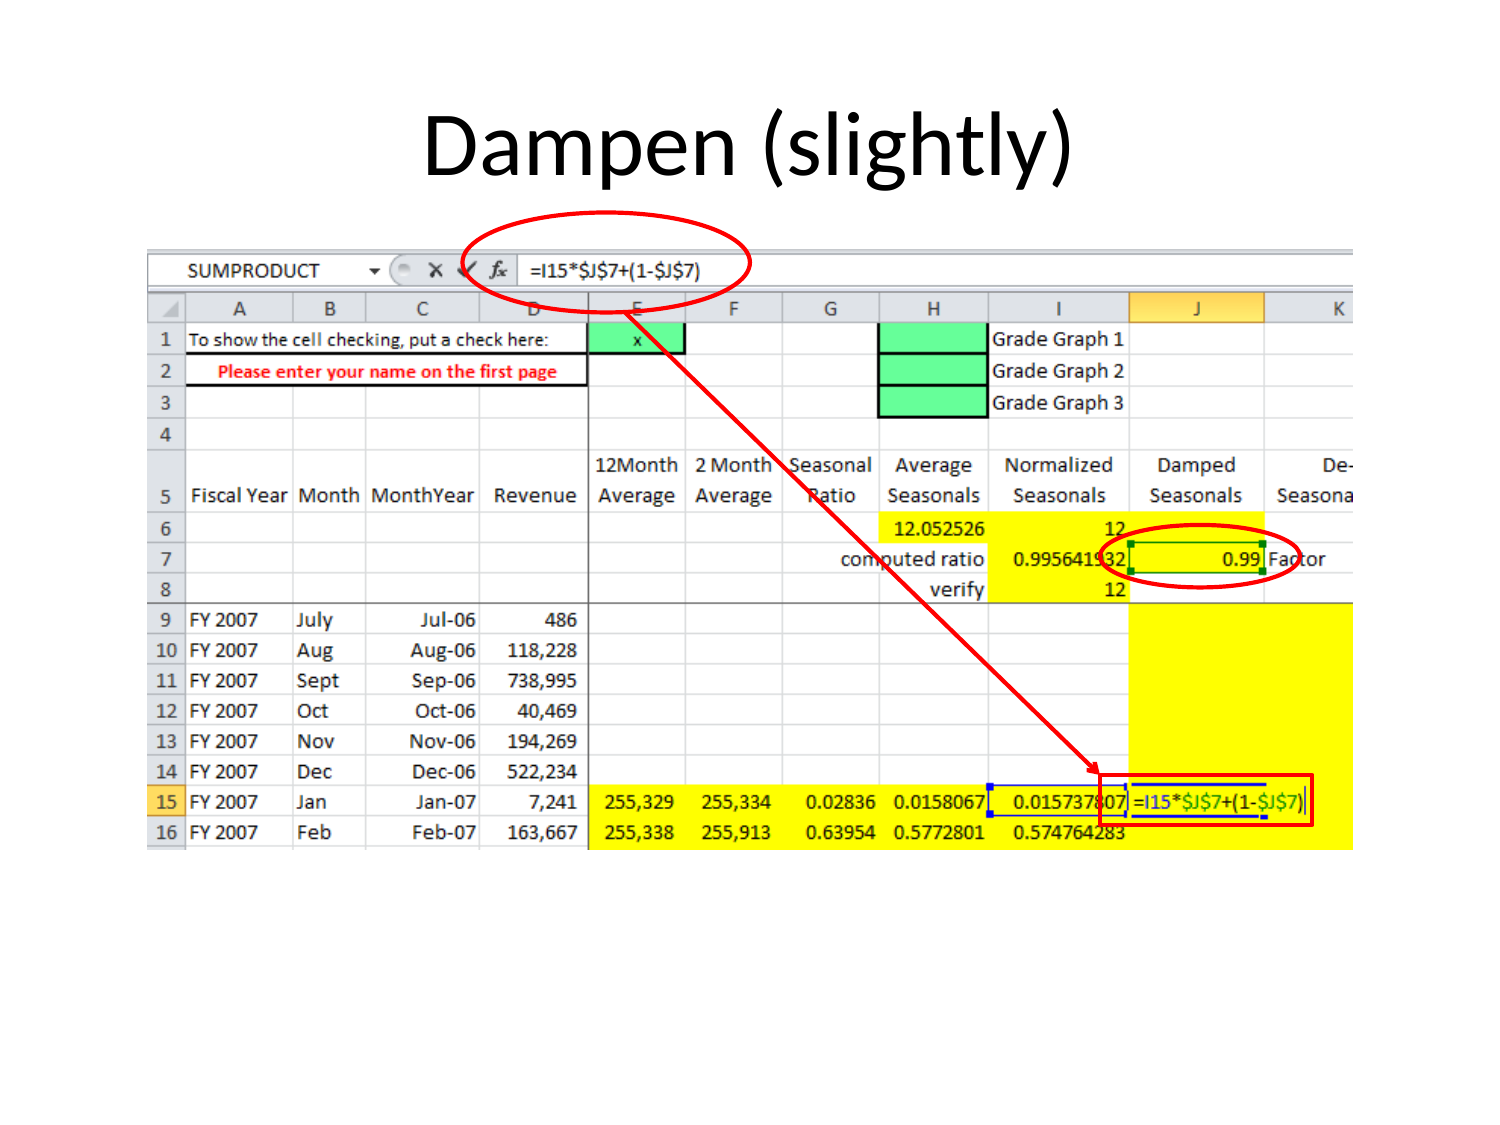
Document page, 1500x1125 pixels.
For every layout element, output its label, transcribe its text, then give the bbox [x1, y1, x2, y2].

title Dampen (slightly) [75, 45, 1425, 233]
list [147, 249, 1353, 851]
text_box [624, 312, 1101, 776]
text_box [465, 210, 747, 248]
